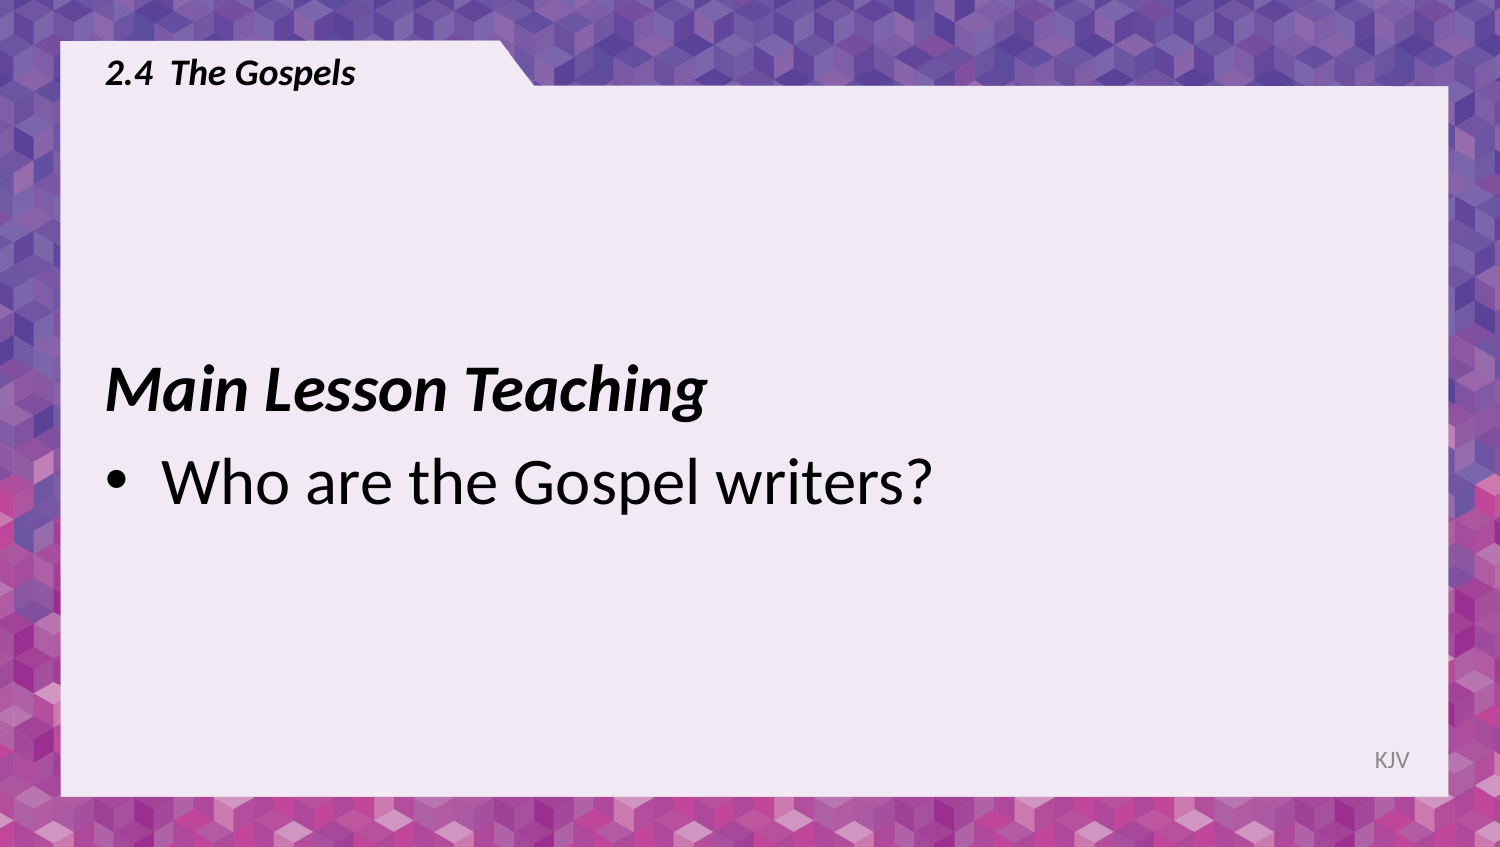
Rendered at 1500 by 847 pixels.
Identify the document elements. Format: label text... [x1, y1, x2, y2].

list Main Lesson Teaching Who are the Gospel writers? [89, 141, 1403, 722]
title 2.4 The Gospels [89, 33, 1420, 108]
footer KJV [950, 736, 1425, 782]
picture [0, 0, 1500, 847]
